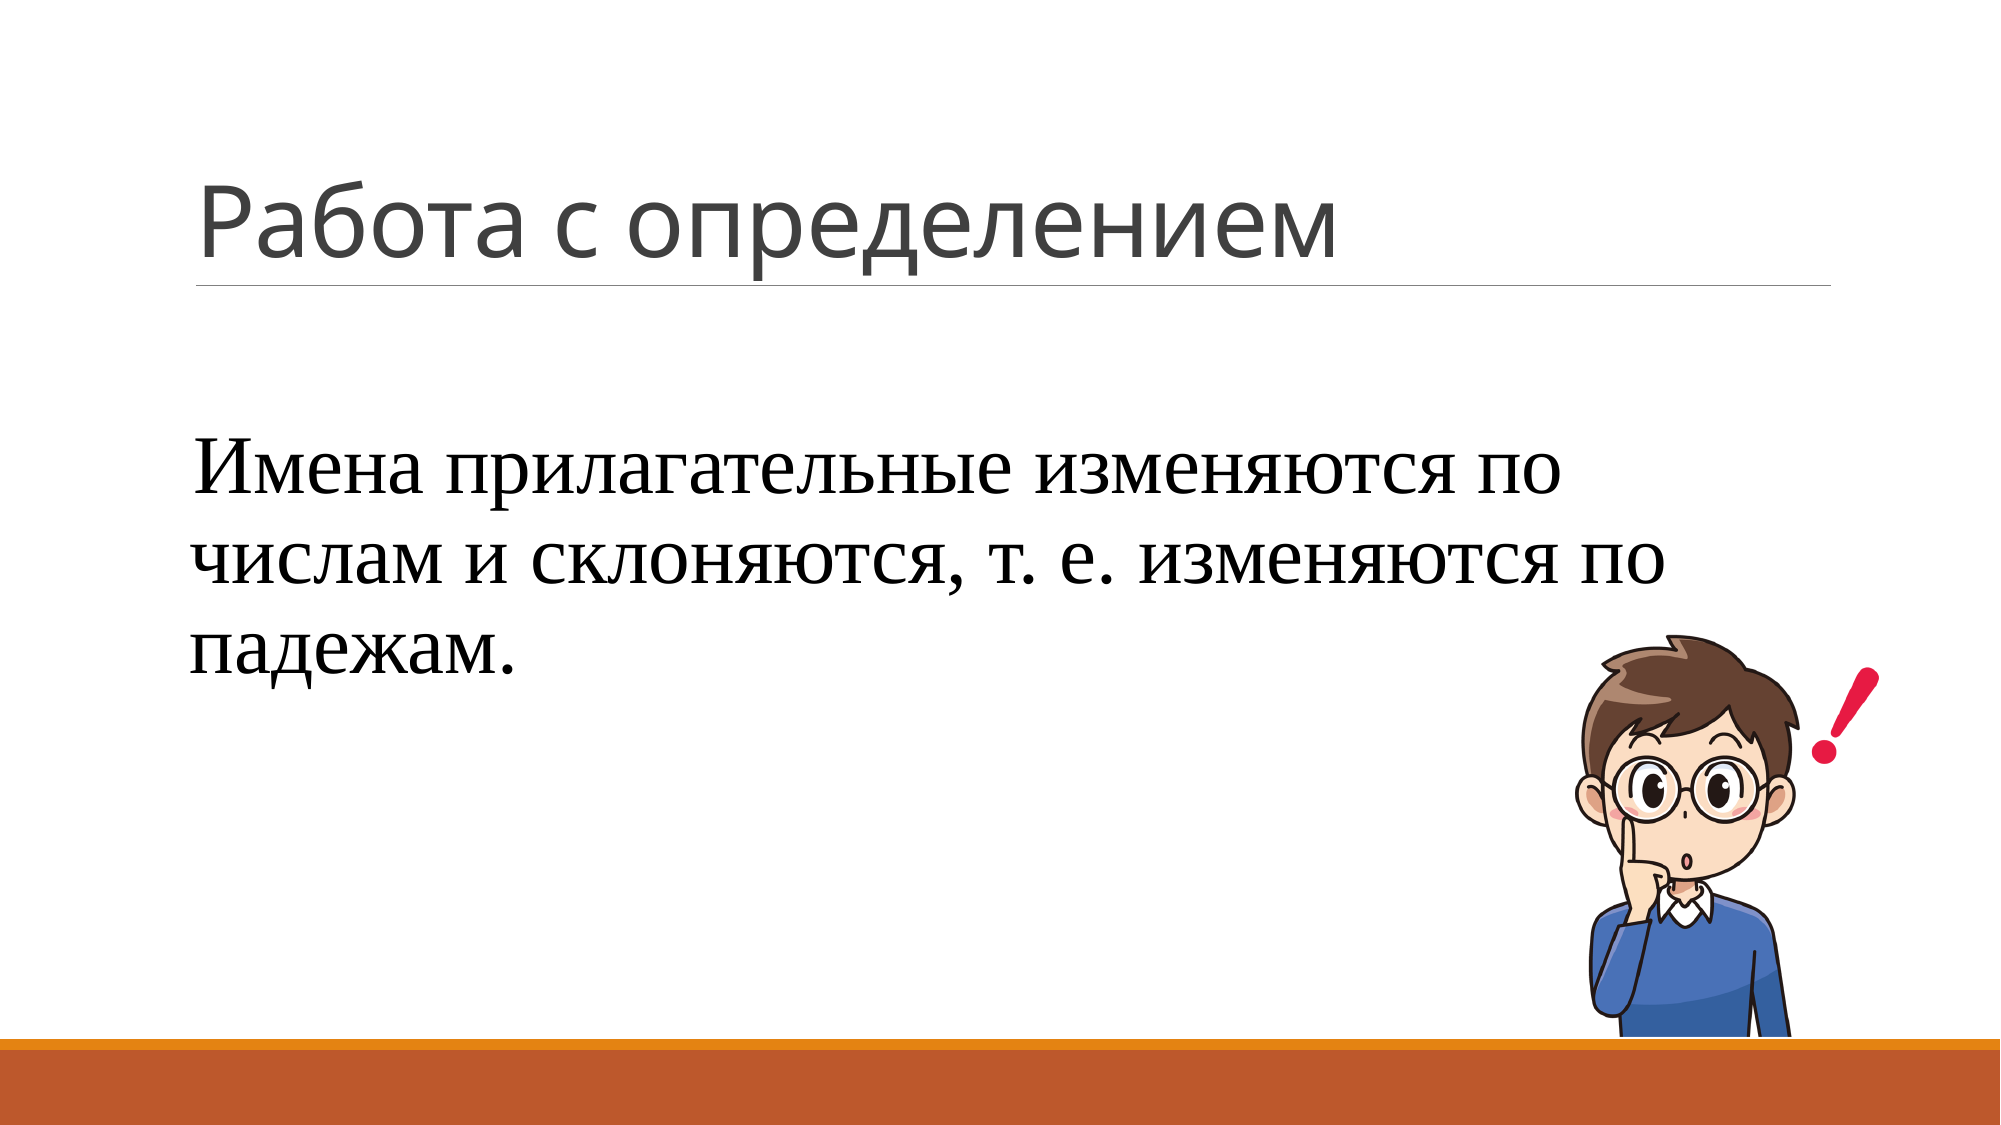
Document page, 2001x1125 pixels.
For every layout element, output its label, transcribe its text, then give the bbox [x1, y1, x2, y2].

picture [1552, 628, 1888, 1045]
list Имена прилагательные изменяются по числам и склоняются, т. е. изменяются по падежам. [174, 414, 1825, 811]
title Работа с определением [180, 47, 1830, 285]
